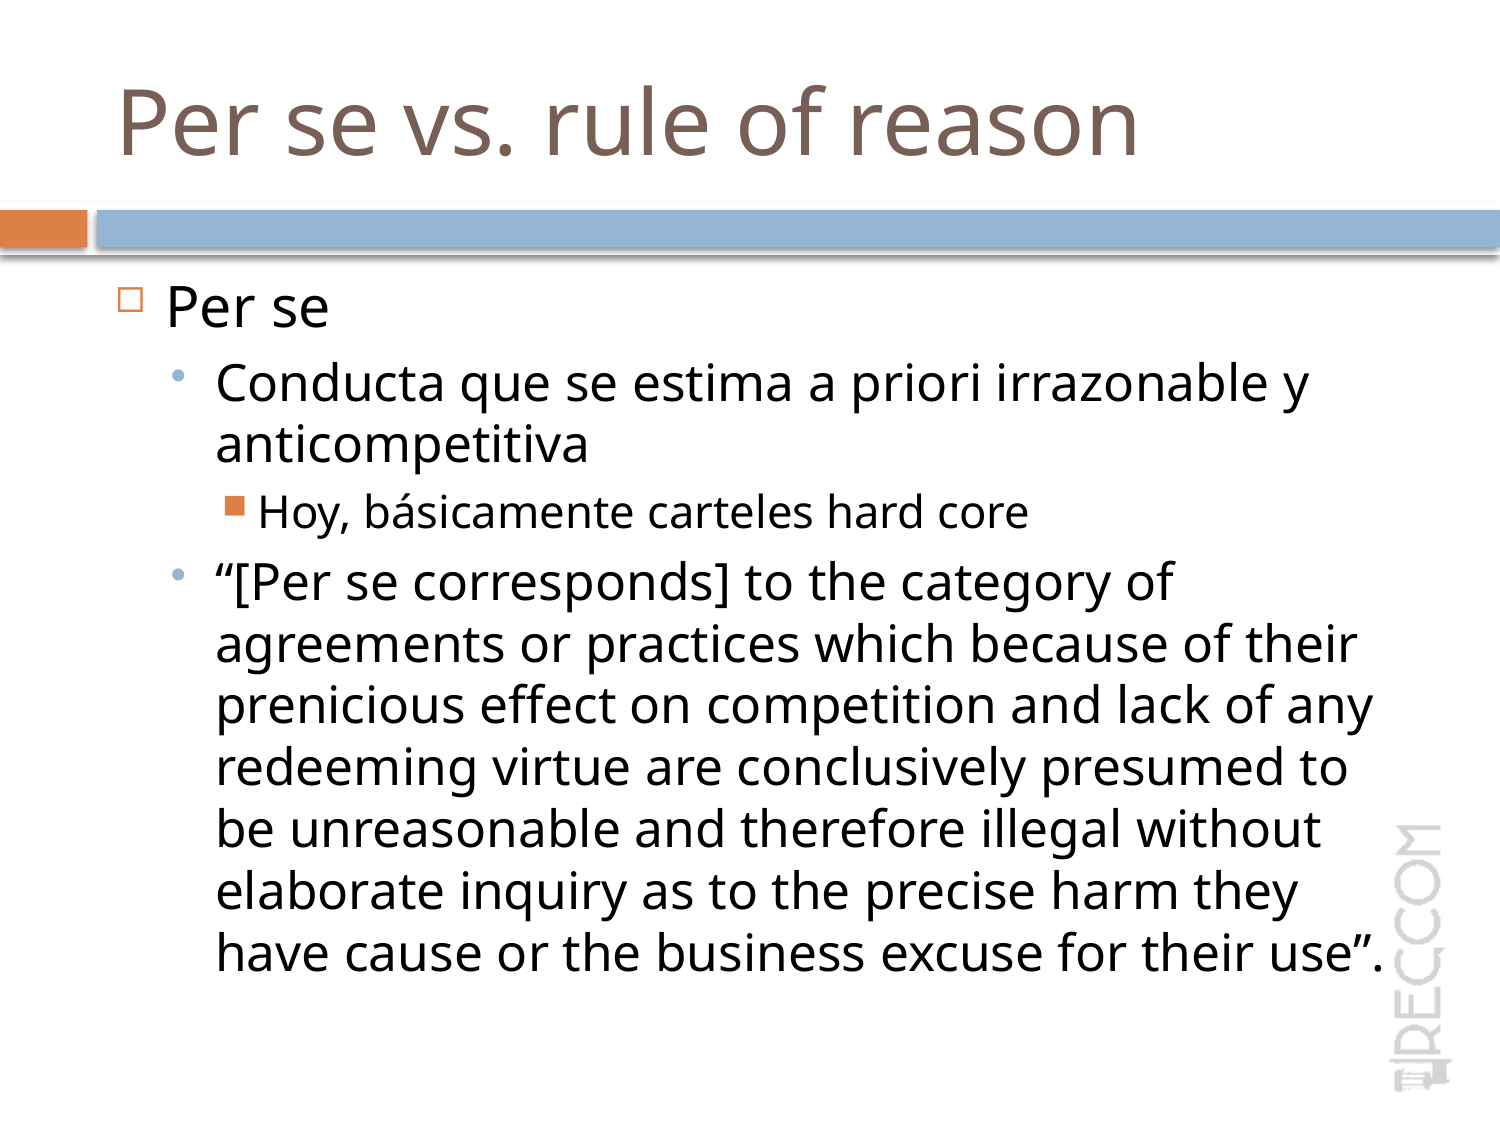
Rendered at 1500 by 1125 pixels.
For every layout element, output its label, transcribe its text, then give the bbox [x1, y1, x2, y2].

title Per se vs. rule of reason [100, 37, 1438, 200]
list Per se Conducta que se estima a priori irrazonable y anticompetitiva Hoy, básicamente carteles hard core “[Per se corresponds] to the category of agreements or practices which because of their prenicious effect on competition and lack of any redeeming virtue are conclusively presumed to be unreasonable and therefore illegal without elaborate inquiry as to the precise harm they have cause or the business excuse for their use”. [100, 262, 1438, 1000]
